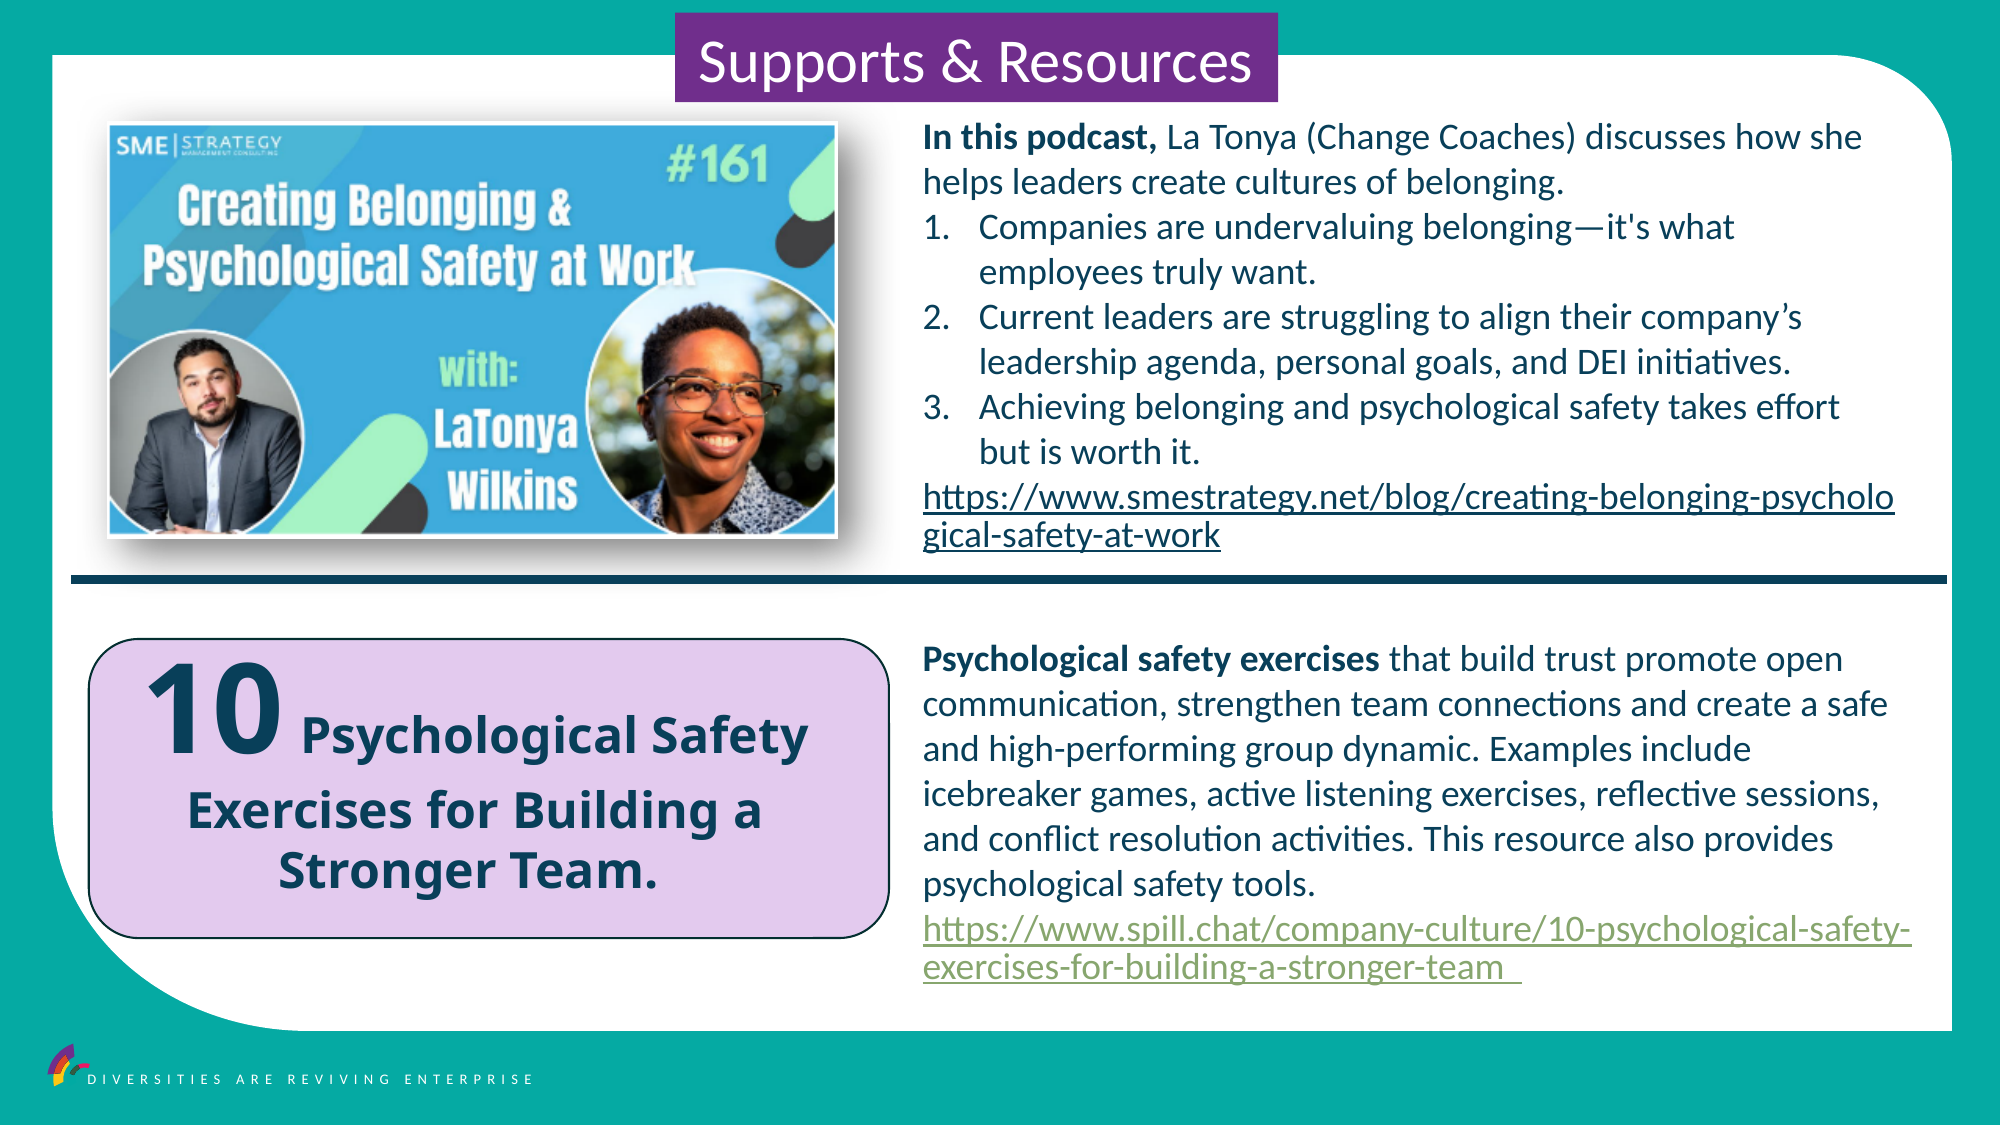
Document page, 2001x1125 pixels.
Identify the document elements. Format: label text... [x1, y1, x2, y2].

text_box [863, 643, 891, 934]
text_box 10 Psychological Safety Exercises for Building a Stronger Team. [87, 620, 863, 1051]
picture [107, 121, 838, 539]
text_box Psychological safety exercises that build trust promote open communication, strengthen team connections and create a safe and high-performing group dynamic. Examples include icebreaker games, active listening exercises, reflective sessions, and conflict resolution activities. This resource also provides psychological safety tools. https://www.spill.chat/company-culture/10-psychological-safety-exercises-for-building-a-stronger-team [907, 626, 1932, 957]
text_box Supports & Resources [675, 12, 1279, 103]
text_box In this podcast, La Tonya (Change Coaches) discusses how she helps leaders create cultures of belonging. Companies are undervaluing belonging—it's what employees truly want. Current leaders are struggling to align their company’s leadership agenda, personal goals, and DEI initiatives. Achieving belonging and psychological safety takes effort but is worth it. https://www.smestrategy.net/blog/creating-belonging-psychological-safety-at-work [907, 104, 1913, 570]
